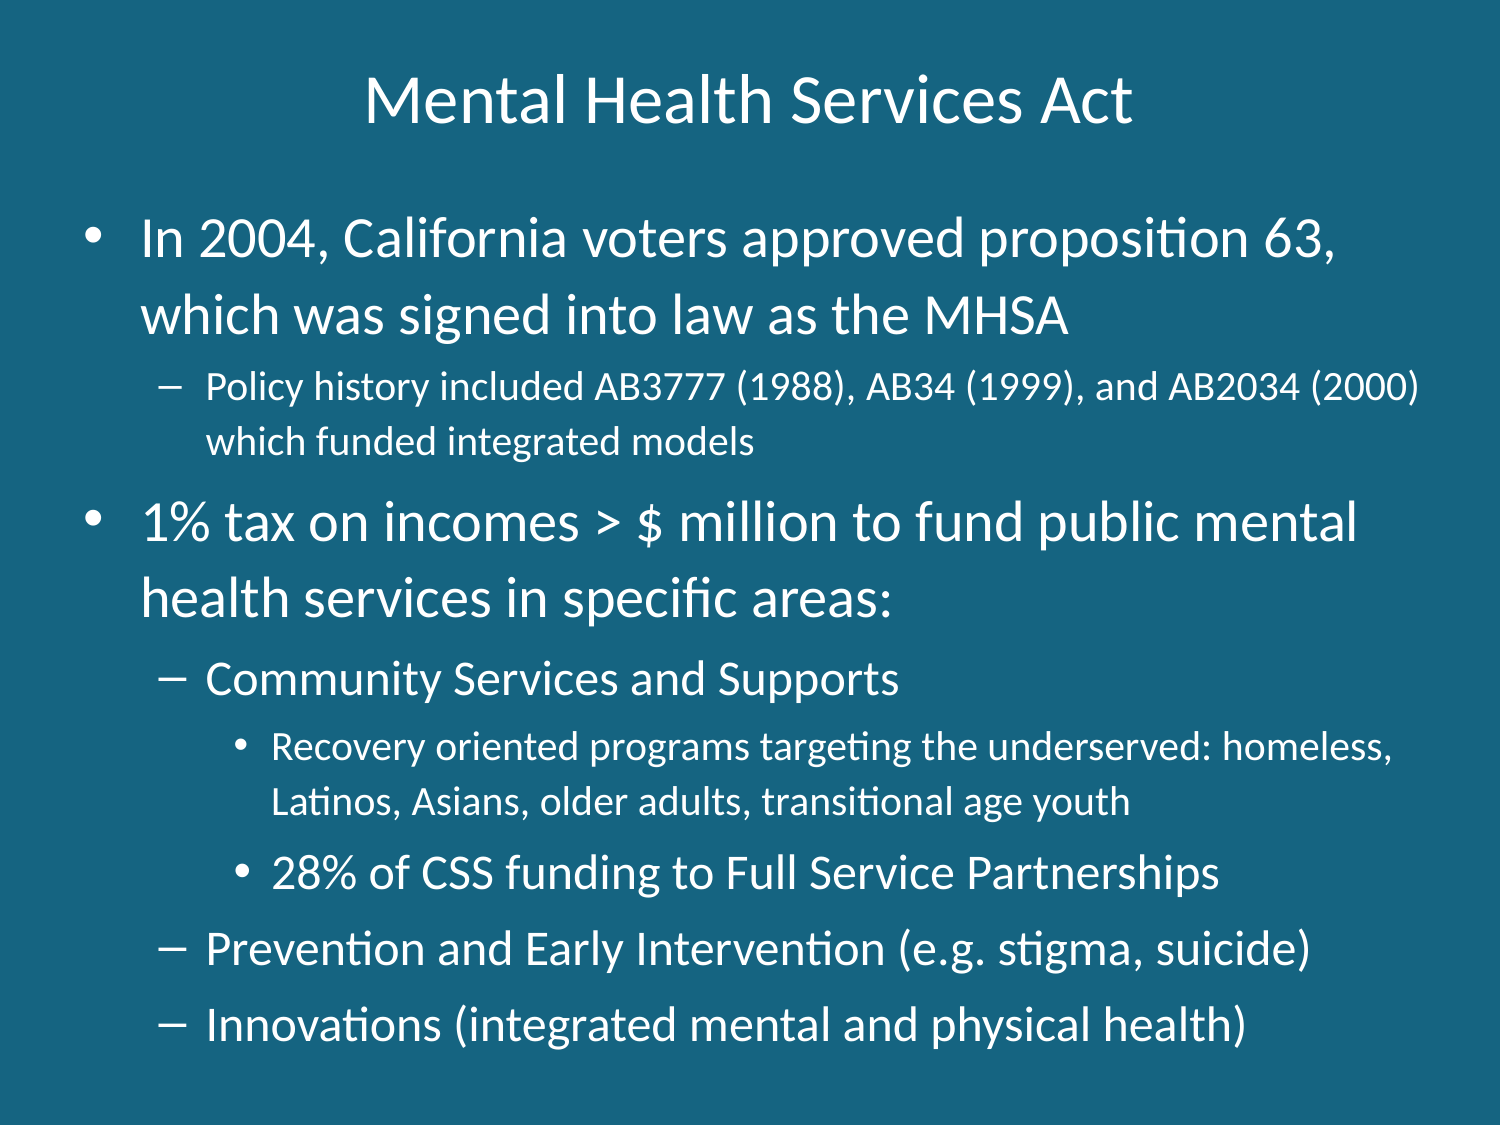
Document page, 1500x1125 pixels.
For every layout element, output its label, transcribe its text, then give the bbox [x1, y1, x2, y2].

title Mental Health Services Act [75, 45, 1425, 146]
list In 2004, California voters approved proposition 63, which was signed into law as the MHSA Policy history included AB3777 (1988), AB34 (1999), and AB2034 (2000) which funded integrated models 1% tax on incomes > $ million to fund public mental health services in specific areas: Community Services and Supports Recovery oriented programs targeting the underserved: homeless, Latinos, Asians, older adults, transitional age youth 28% of CSS funding to Full Service Partnerships Prevention and Early Intervention (e.g. stigma, suicide) Innovations (integrated mental and physical health) [68, 184, 1444, 1109]
